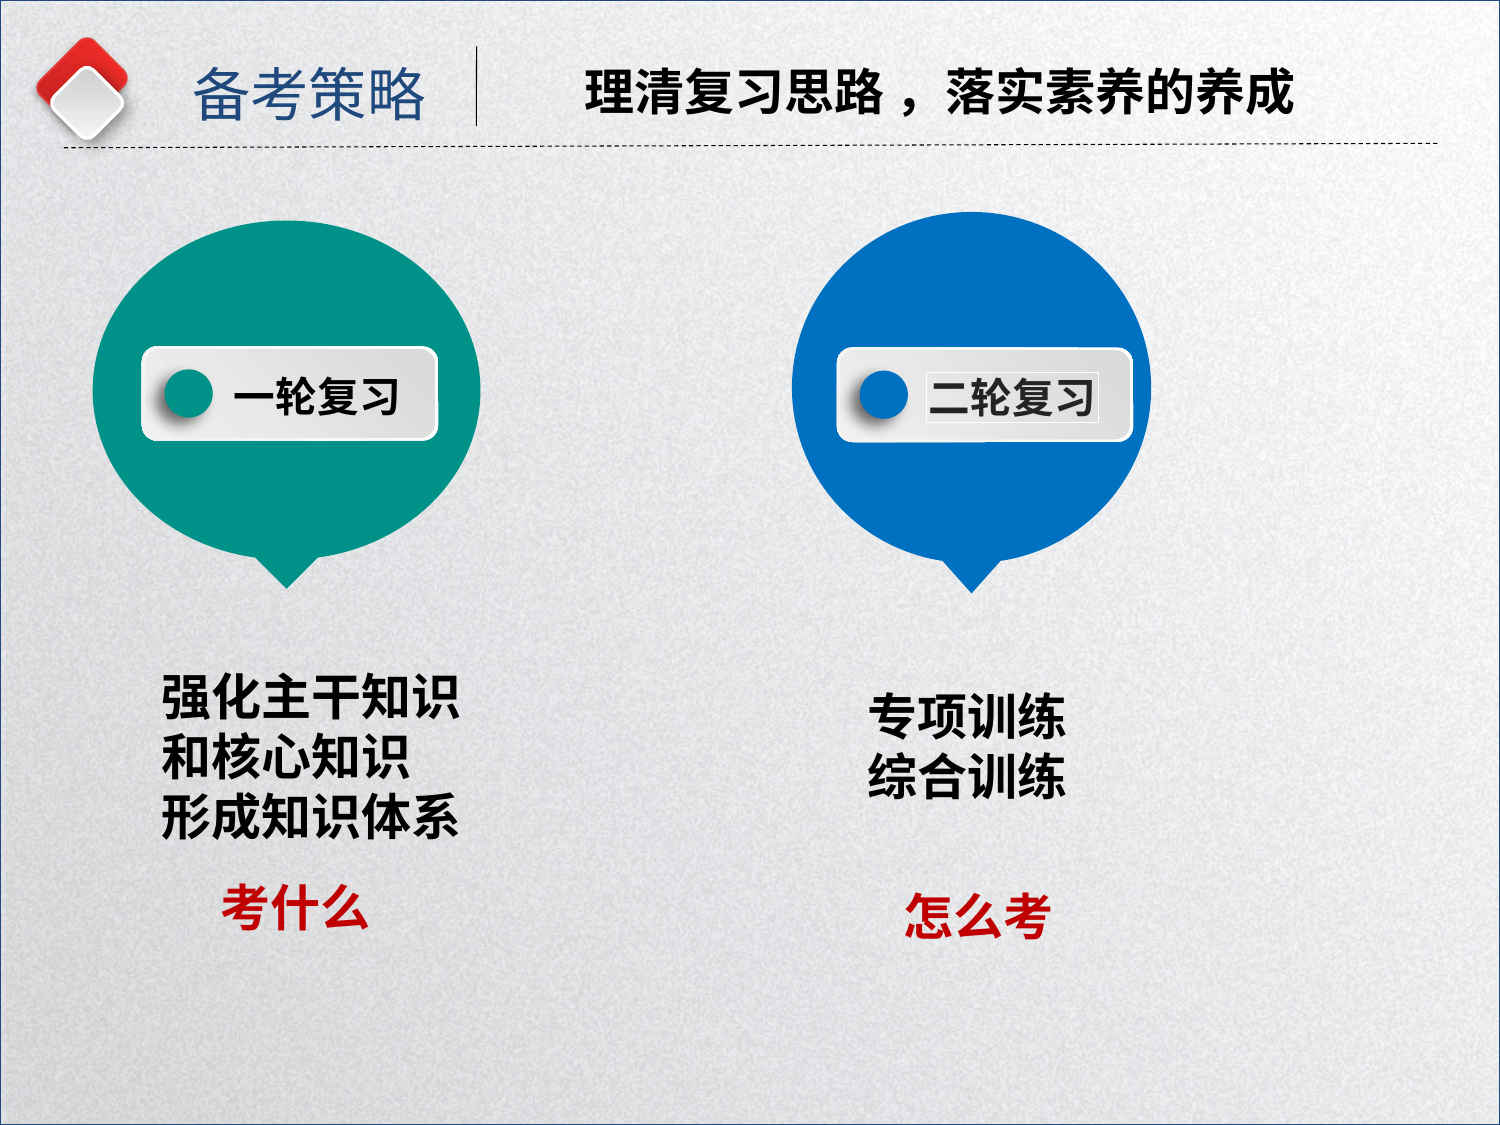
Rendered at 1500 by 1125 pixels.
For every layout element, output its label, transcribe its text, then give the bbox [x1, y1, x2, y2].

text_box [51, 67, 123, 139]
text_box 理清复习思路 ，落实素养的养成 [569, 53, 1311, 129]
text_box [141, 346, 439, 441]
text_box 专项训练 综合训练 [867, 685, 1183, 806]
text_box [37, 38, 127, 104]
text_box 考什么 [220, 876, 536, 937]
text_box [836, 347, 1134, 443]
text_box 备考策略 [143, 50, 475, 136]
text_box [63, 143, 1439, 148]
text_box [91, 219, 482, 591]
text_box 怎么考 [903, 885, 1219, 946]
picture [1, 1, 1499, 1124]
text_box 强化主干知识和核心知识 形成知识体系 [161, 665, 468, 925]
text_box [790, 210, 1153, 595]
